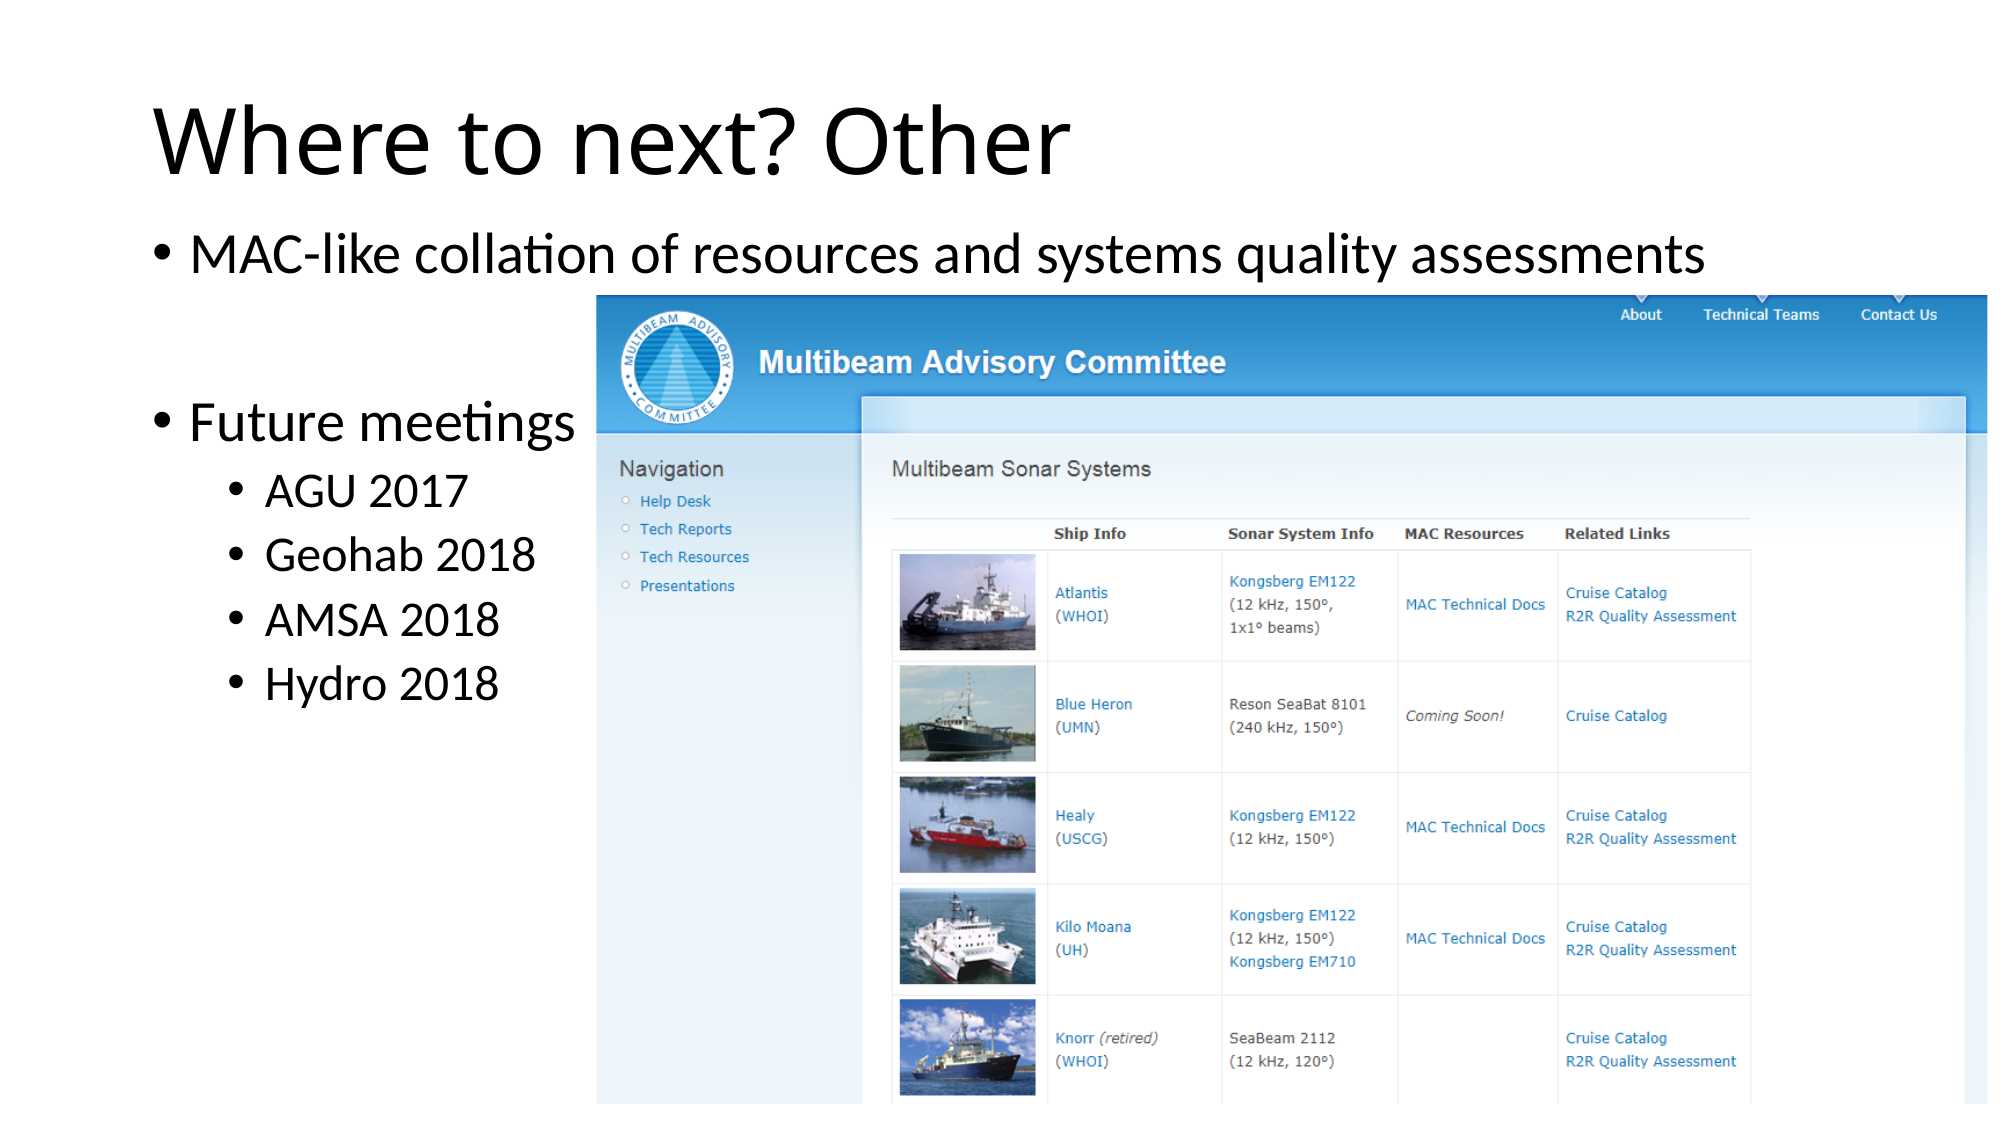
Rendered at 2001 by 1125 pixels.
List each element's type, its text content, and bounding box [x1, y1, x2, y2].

list MAC-like collation of resources and systems quality assessments Future meetings AGU 2017 Geohab 2018 AMSA 2018 Hydro 2018 [137, 216, 1863, 1014]
title Where to next? Other [137, 36, 1863, 216]
picture [596, 295, 1988, 1104]
